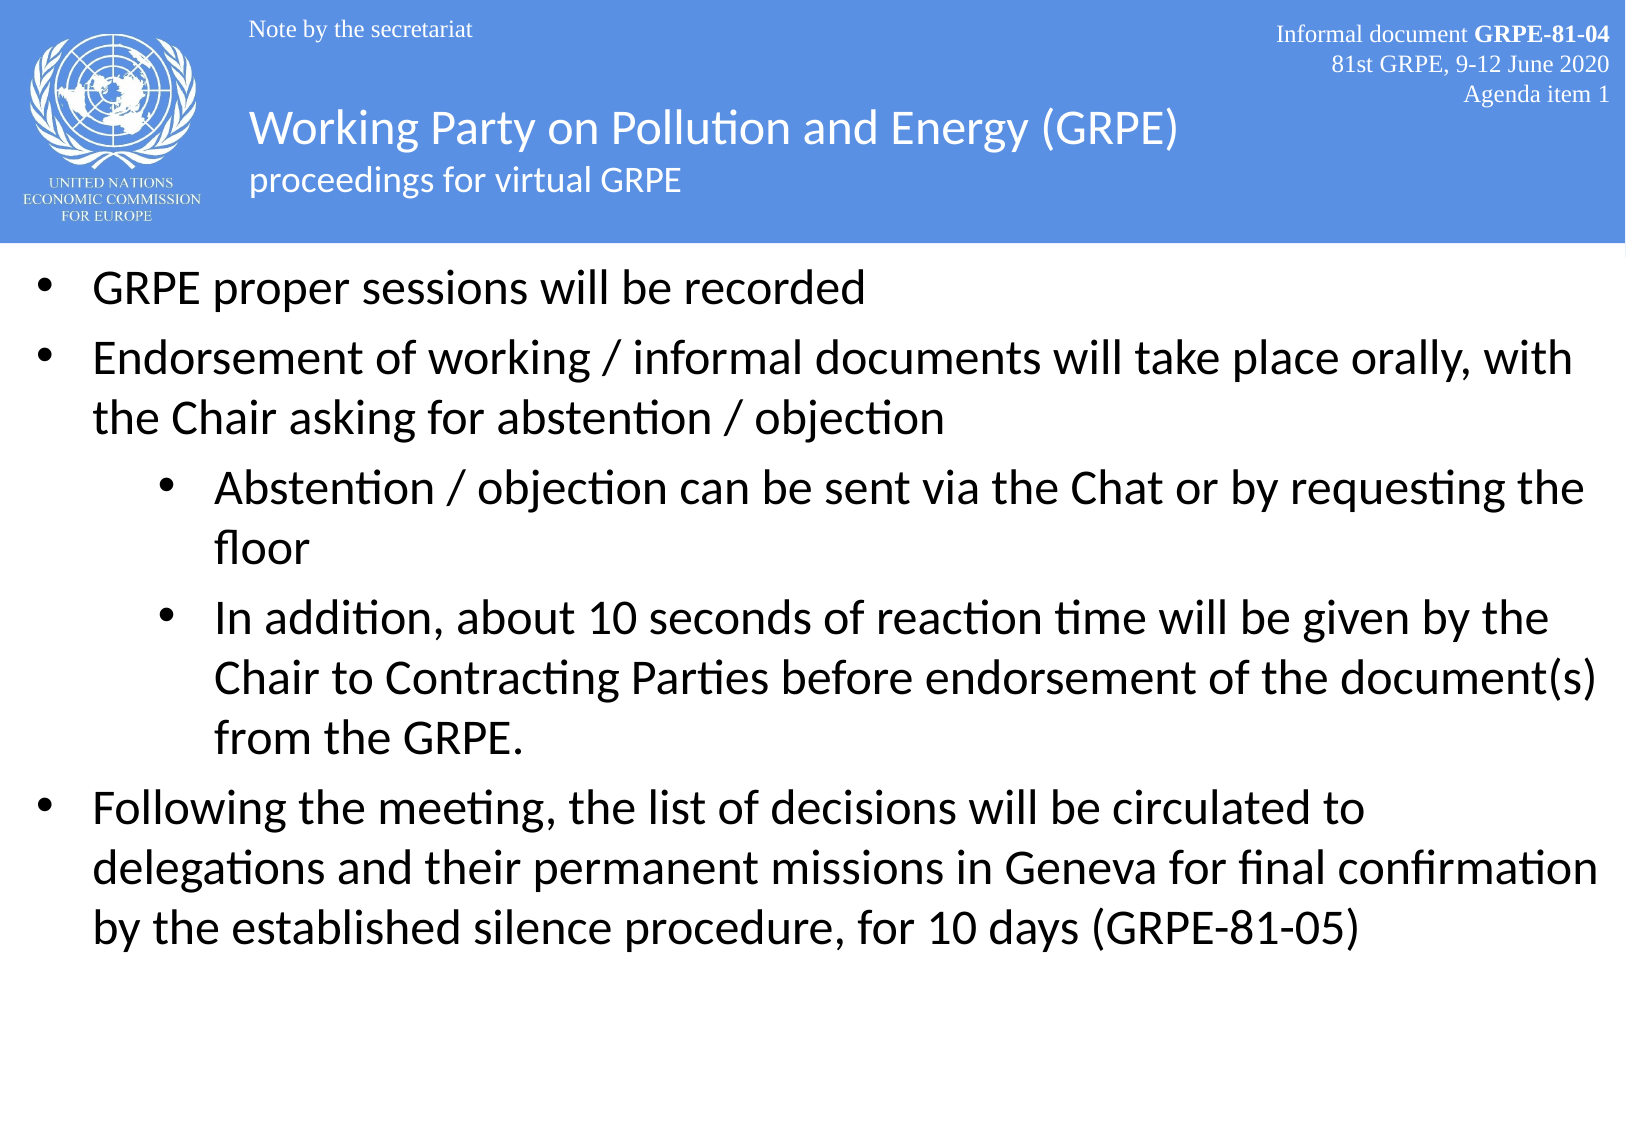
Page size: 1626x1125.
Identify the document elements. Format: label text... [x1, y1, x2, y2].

picture [0, 0, 1626, 1125]
title Working Party on Pollution and Energy (GRPE) proceedings for virtual GRPE [234, 48, 1593, 246]
list GRPE proper sessions will be recorded Endorsement of working / informal documents will take place orally, with the Chair asking for abstention / objection Abstention / objection can be sent via the Chat or by requesting the floor In addition, about 10 seconds of reaction time will be given by the Chair to Contracting Parties before endorsement of the document(s) from the GRPE. Following the meeting, the list of decisions will be circulated to delegations and their permanent missions in Geneva for final confirmation by the established silence procedure, for 10 days (GRPE-81-05) [21, 246, 1625, 1121]
text_box Informal document GRPE-81-04 81st GRPE, 9-12 June 2020 Agenda item 1 [1073, 10, 1625, 115]
text_box Note by the secretariat [233, 4, 697, 50]
